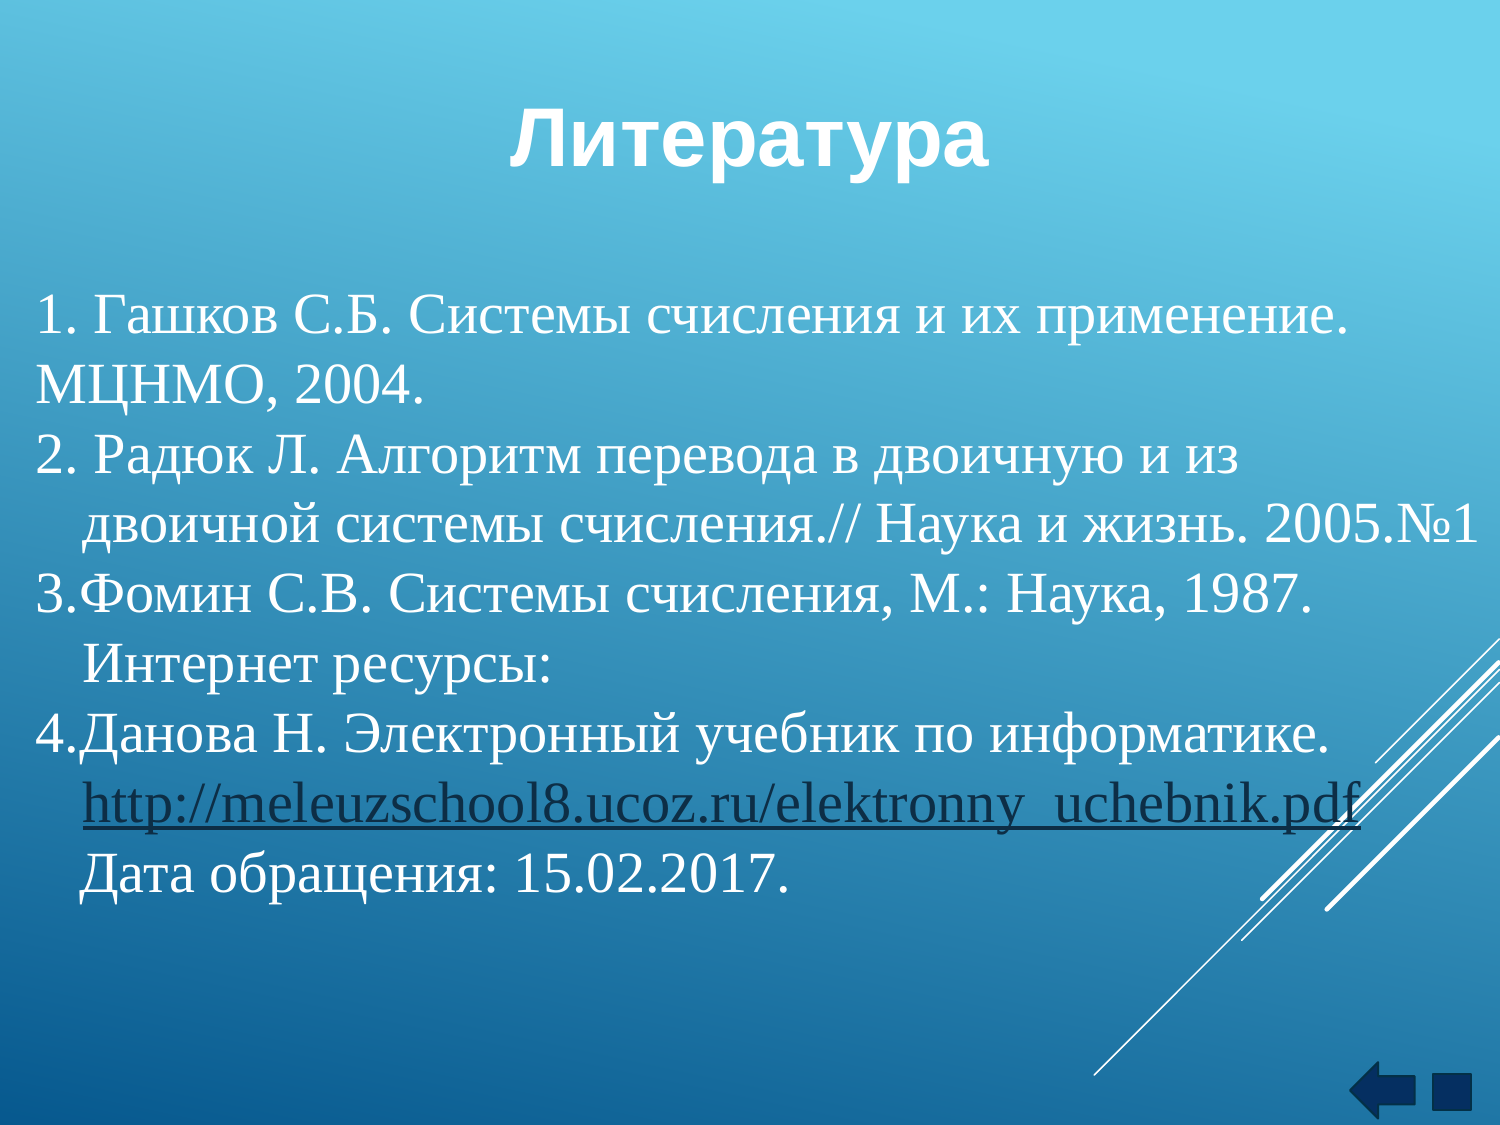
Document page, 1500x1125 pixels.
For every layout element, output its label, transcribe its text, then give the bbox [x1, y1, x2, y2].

text_box [1349, 1061, 1416, 1120]
text_box [1432, 1073, 1472, 1111]
text_box Литература [0, 75, 1500, 190]
list 1. Гашков С.Б. Системы счисления и их применение. МЦНМО, 2004. 2. Радюк Л. Алгоритм перевода в двоичную и из двоичной системы счисления.// Наука и жизнь. 2005.№1 3.Фомин С.В. Системы счисления, М.: Наука, 1987. Интернет ресурсы: 4.Данова Н. Электронный учебник по информатике. http://meleuzschool8.ucoz.ru/elektronny_uchebnik.pdf Дата обращения: 15.02.2017. [20, 191, 1500, 989]
